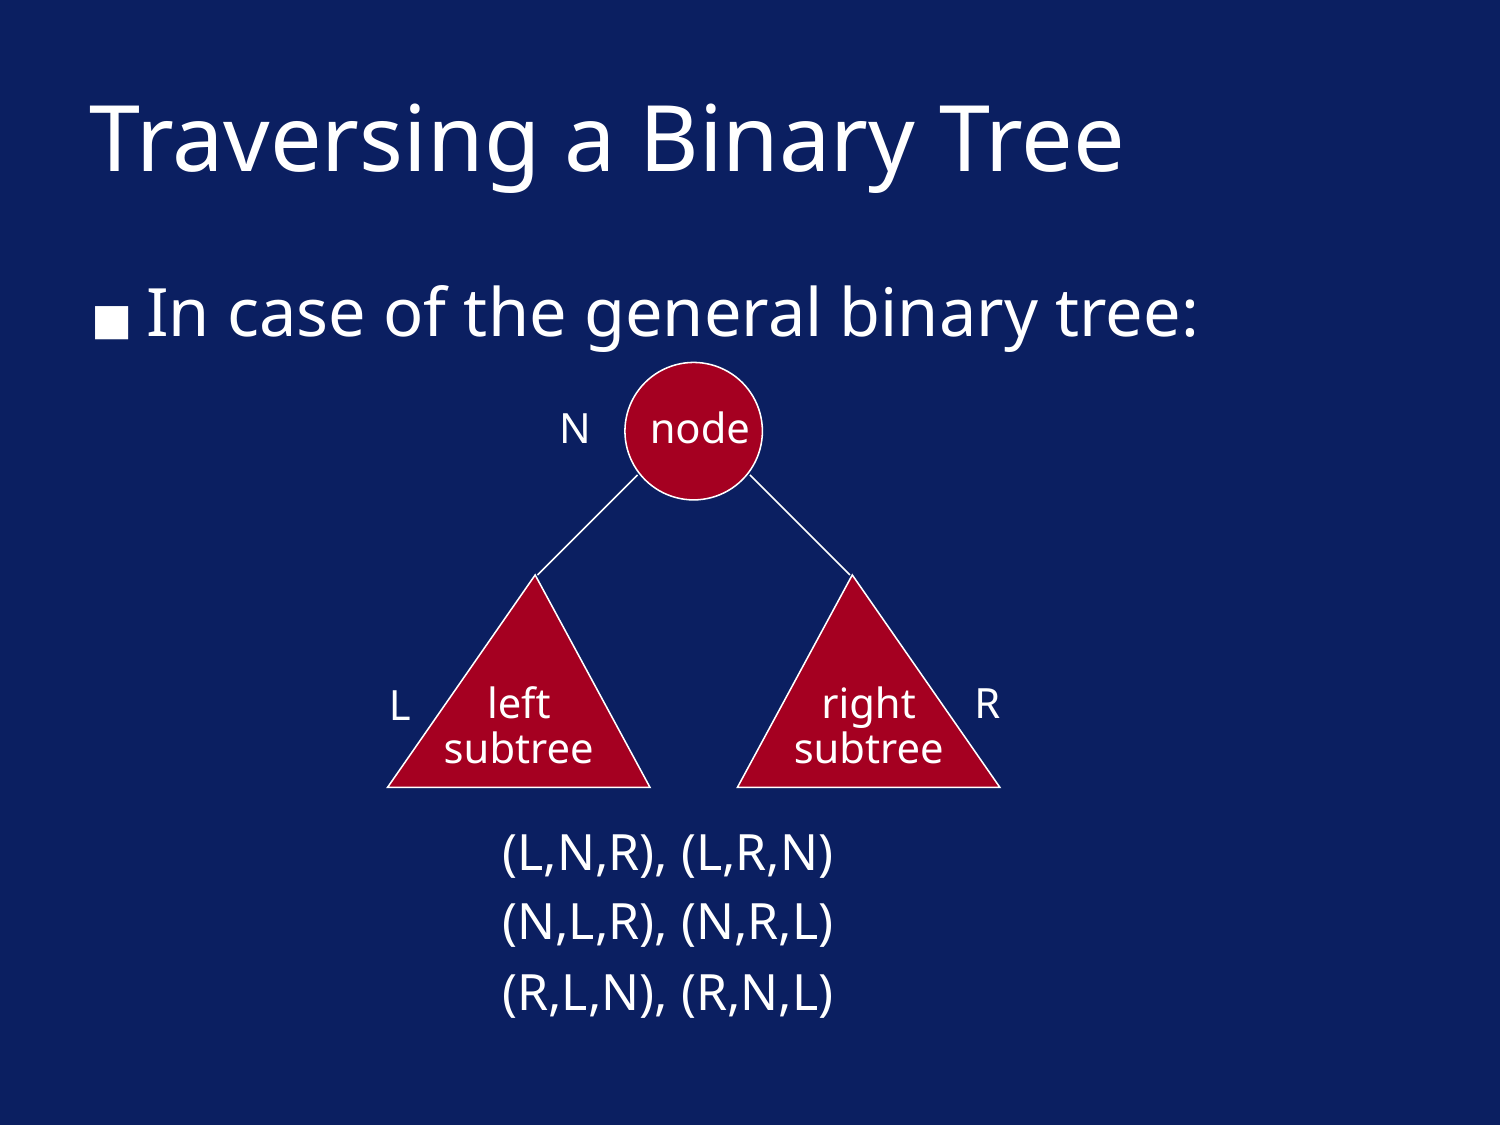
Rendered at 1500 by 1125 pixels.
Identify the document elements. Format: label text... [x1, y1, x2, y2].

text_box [537, 474, 638, 576]
text_box [387, 718, 651, 788]
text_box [749, 474, 851, 576]
text_box R [949, 674, 1025, 735]
text_box L [362, 677, 438, 738]
text_box (L,N,R), (L,R,N) (N,L,R), (N,R,L) (R,L,N), (R,N,L) [487, 812, 988, 1050]
text_box [466, 578, 589, 674]
title Traversing a Binary Tree [74, 59, 1425, 210]
text_box N [537, 399, 613, 460]
text_box [631, 460, 757, 500]
text_box [798, 577, 922, 674]
text_box node [624, 394, 775, 460]
text_box [635, 362, 752, 394]
text_box left subtree [425, 674, 613, 780]
list In case of the general binary tree: [74, 262, 1425, 413]
text_box right subtree [774, 674, 963, 780]
text_box [737, 719, 1000, 788]
